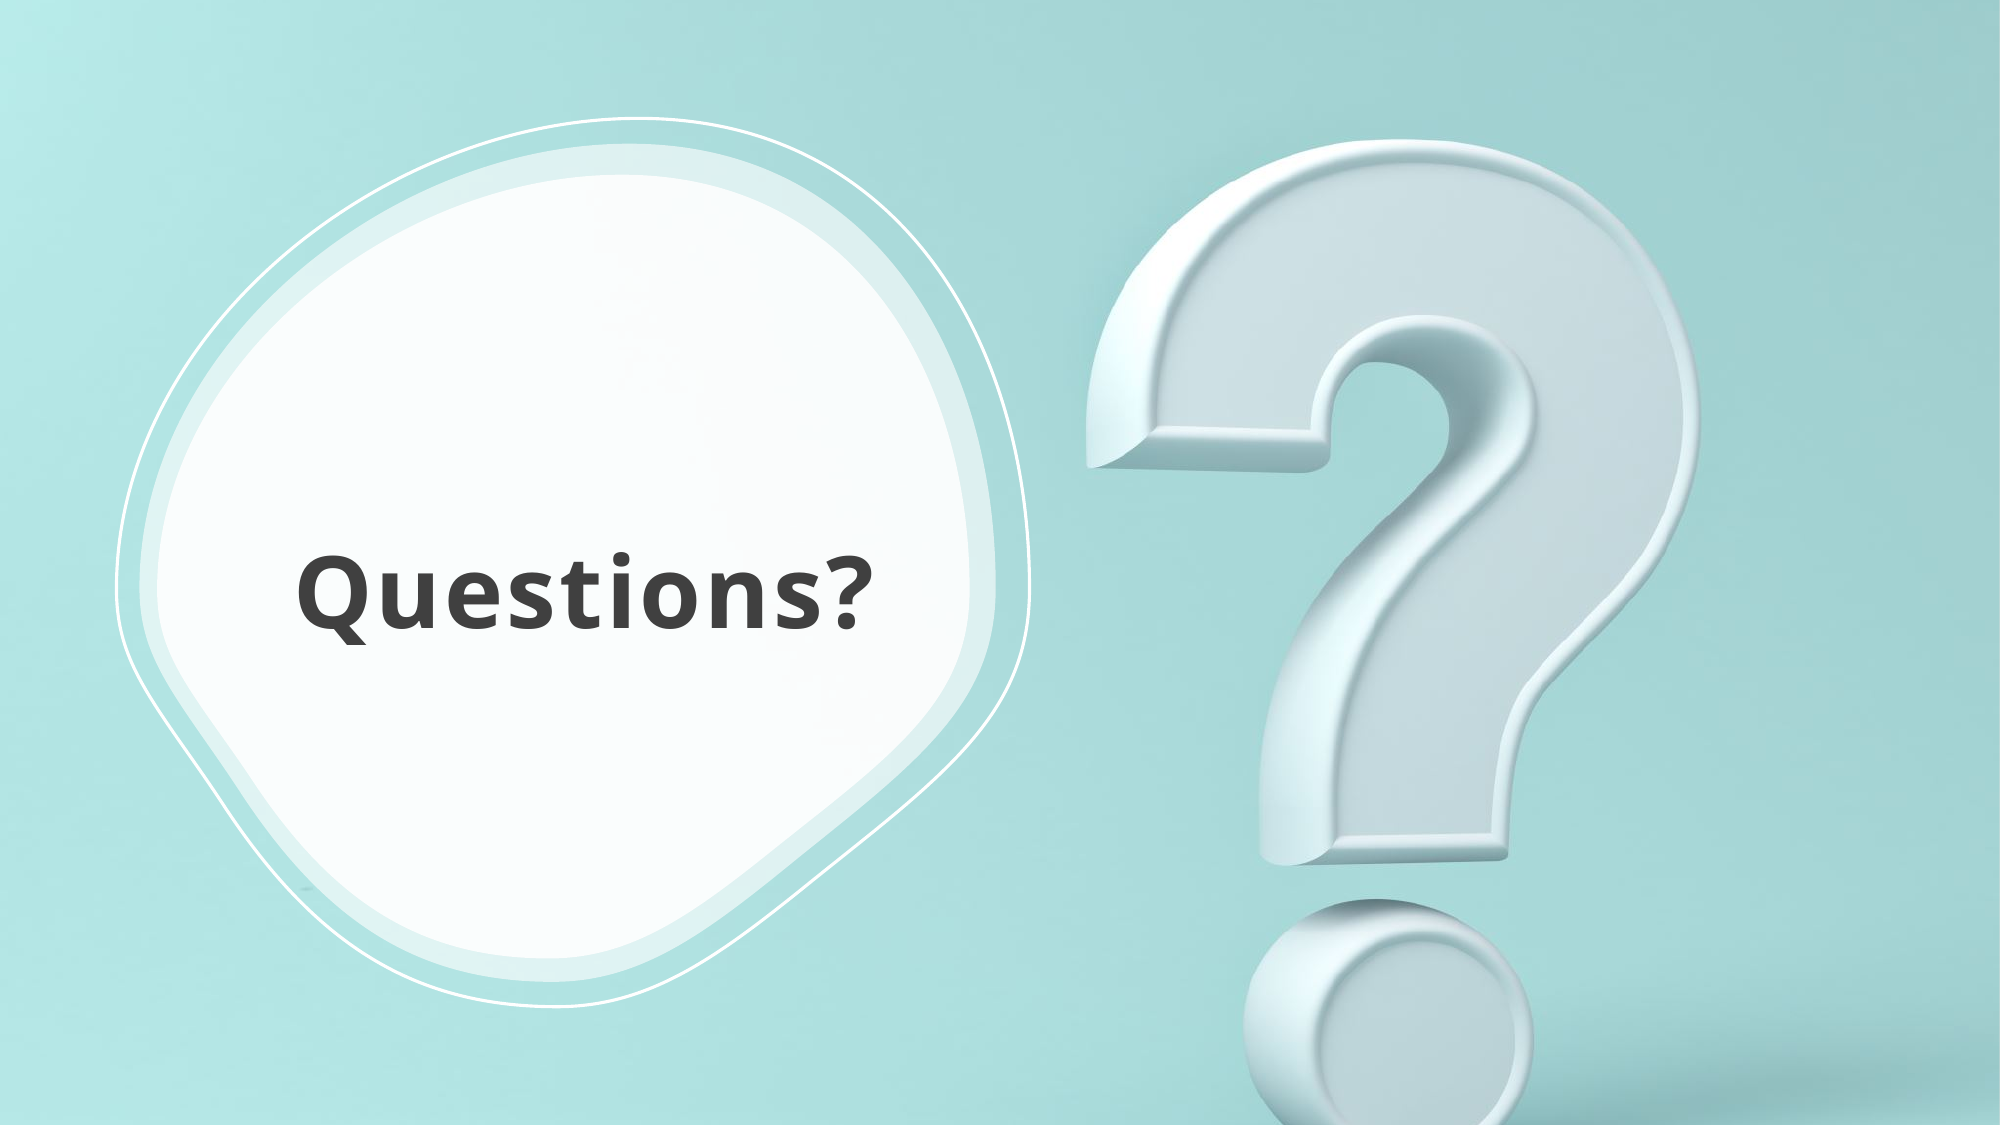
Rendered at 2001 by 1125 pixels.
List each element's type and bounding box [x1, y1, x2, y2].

text_box [116, 118, 1030, 1007]
list [0, 0, 2000, 1125]
